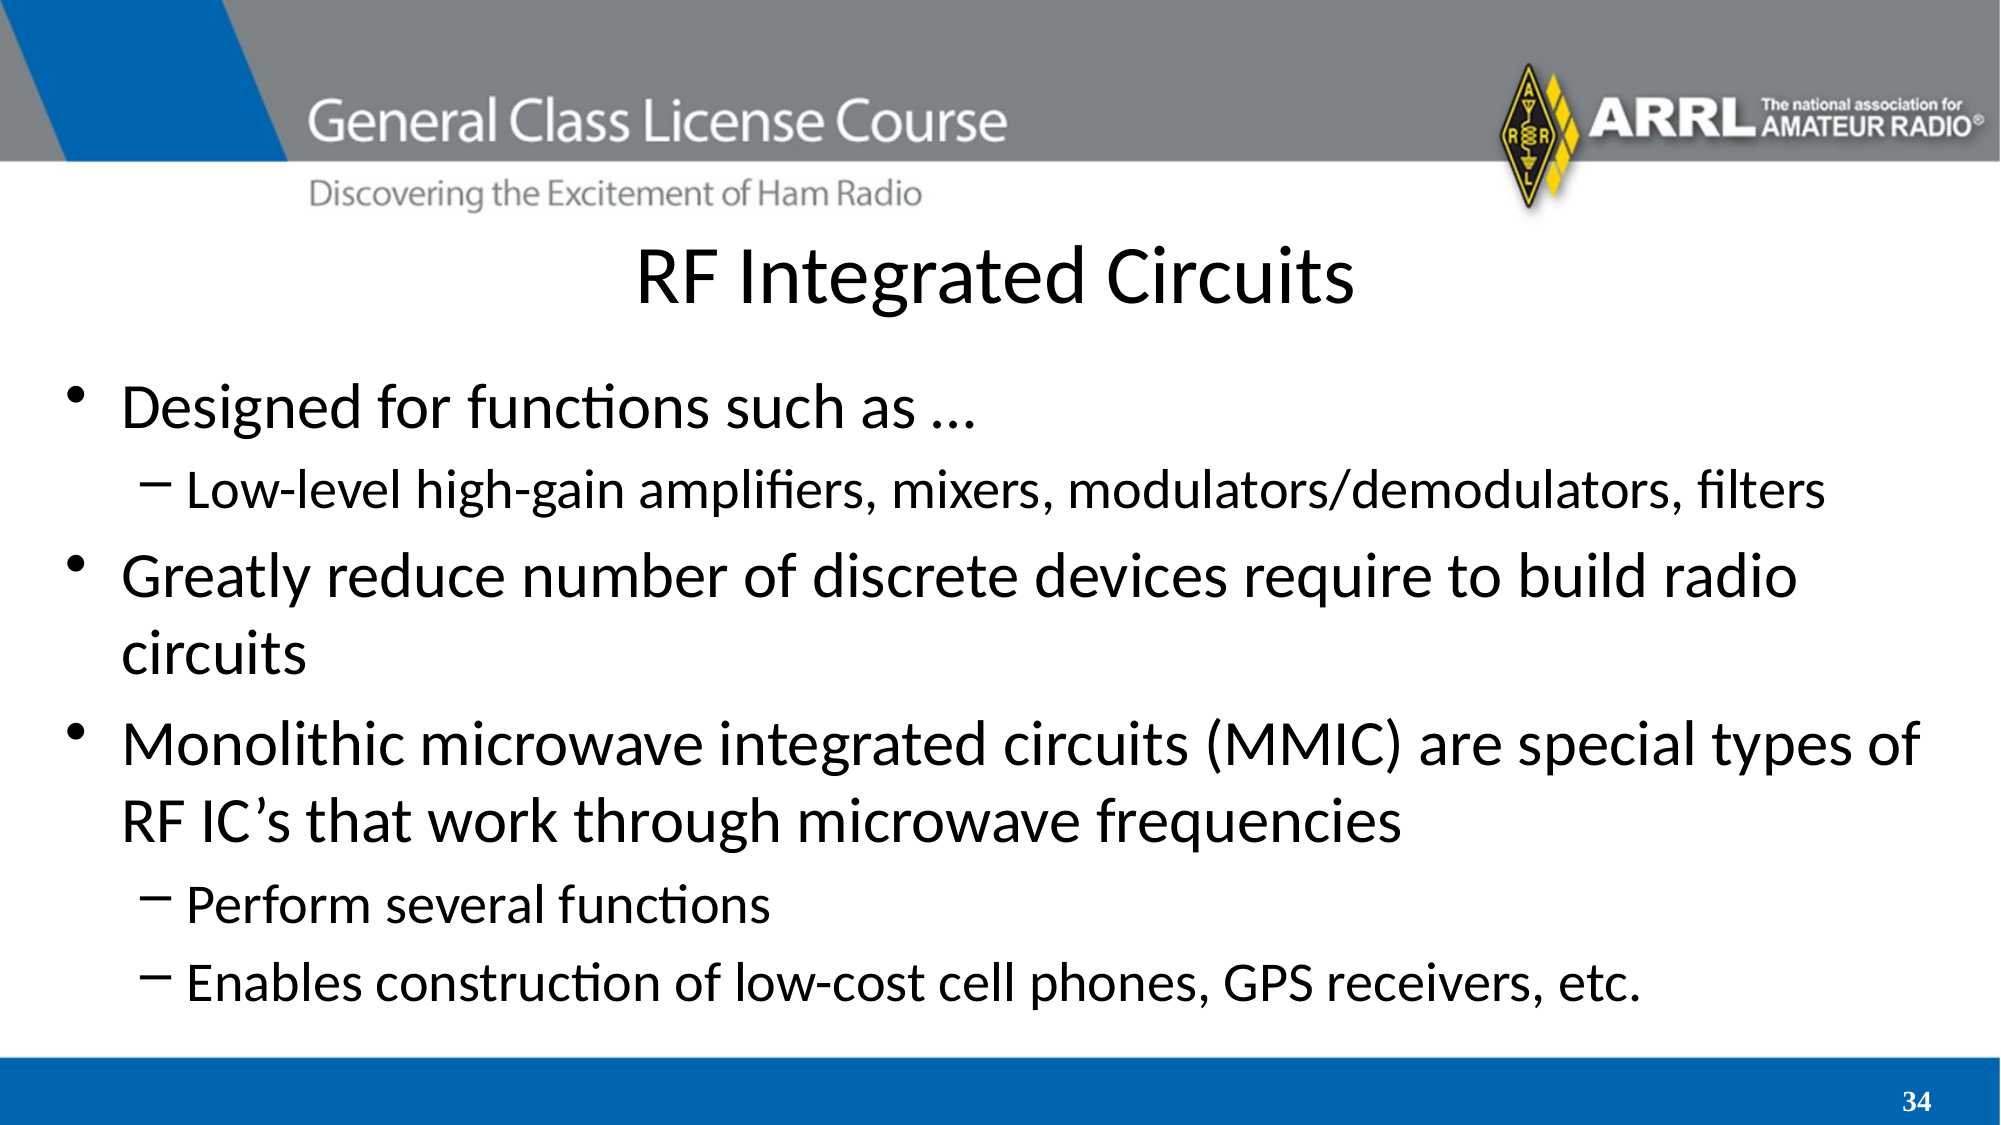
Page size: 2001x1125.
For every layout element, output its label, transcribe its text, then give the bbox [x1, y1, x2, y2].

picture [0, 0, 2001, 1125]
title RF Integrated Circuits [96, 212, 1897, 355]
list Designed for functions such as … Low-level high-gain amplifiers, mixers, modulators/demodulators, filters Greatly reduce number of discrete devices require to build radio circuits Monolithic microwave integrated circuits (MMIC) are special types of RF IC’s that work through microwave frequencies Perform several functions Enables construction of low-cost cell phones, GPS receivers, etc. [50, 355, 1938, 1075]
